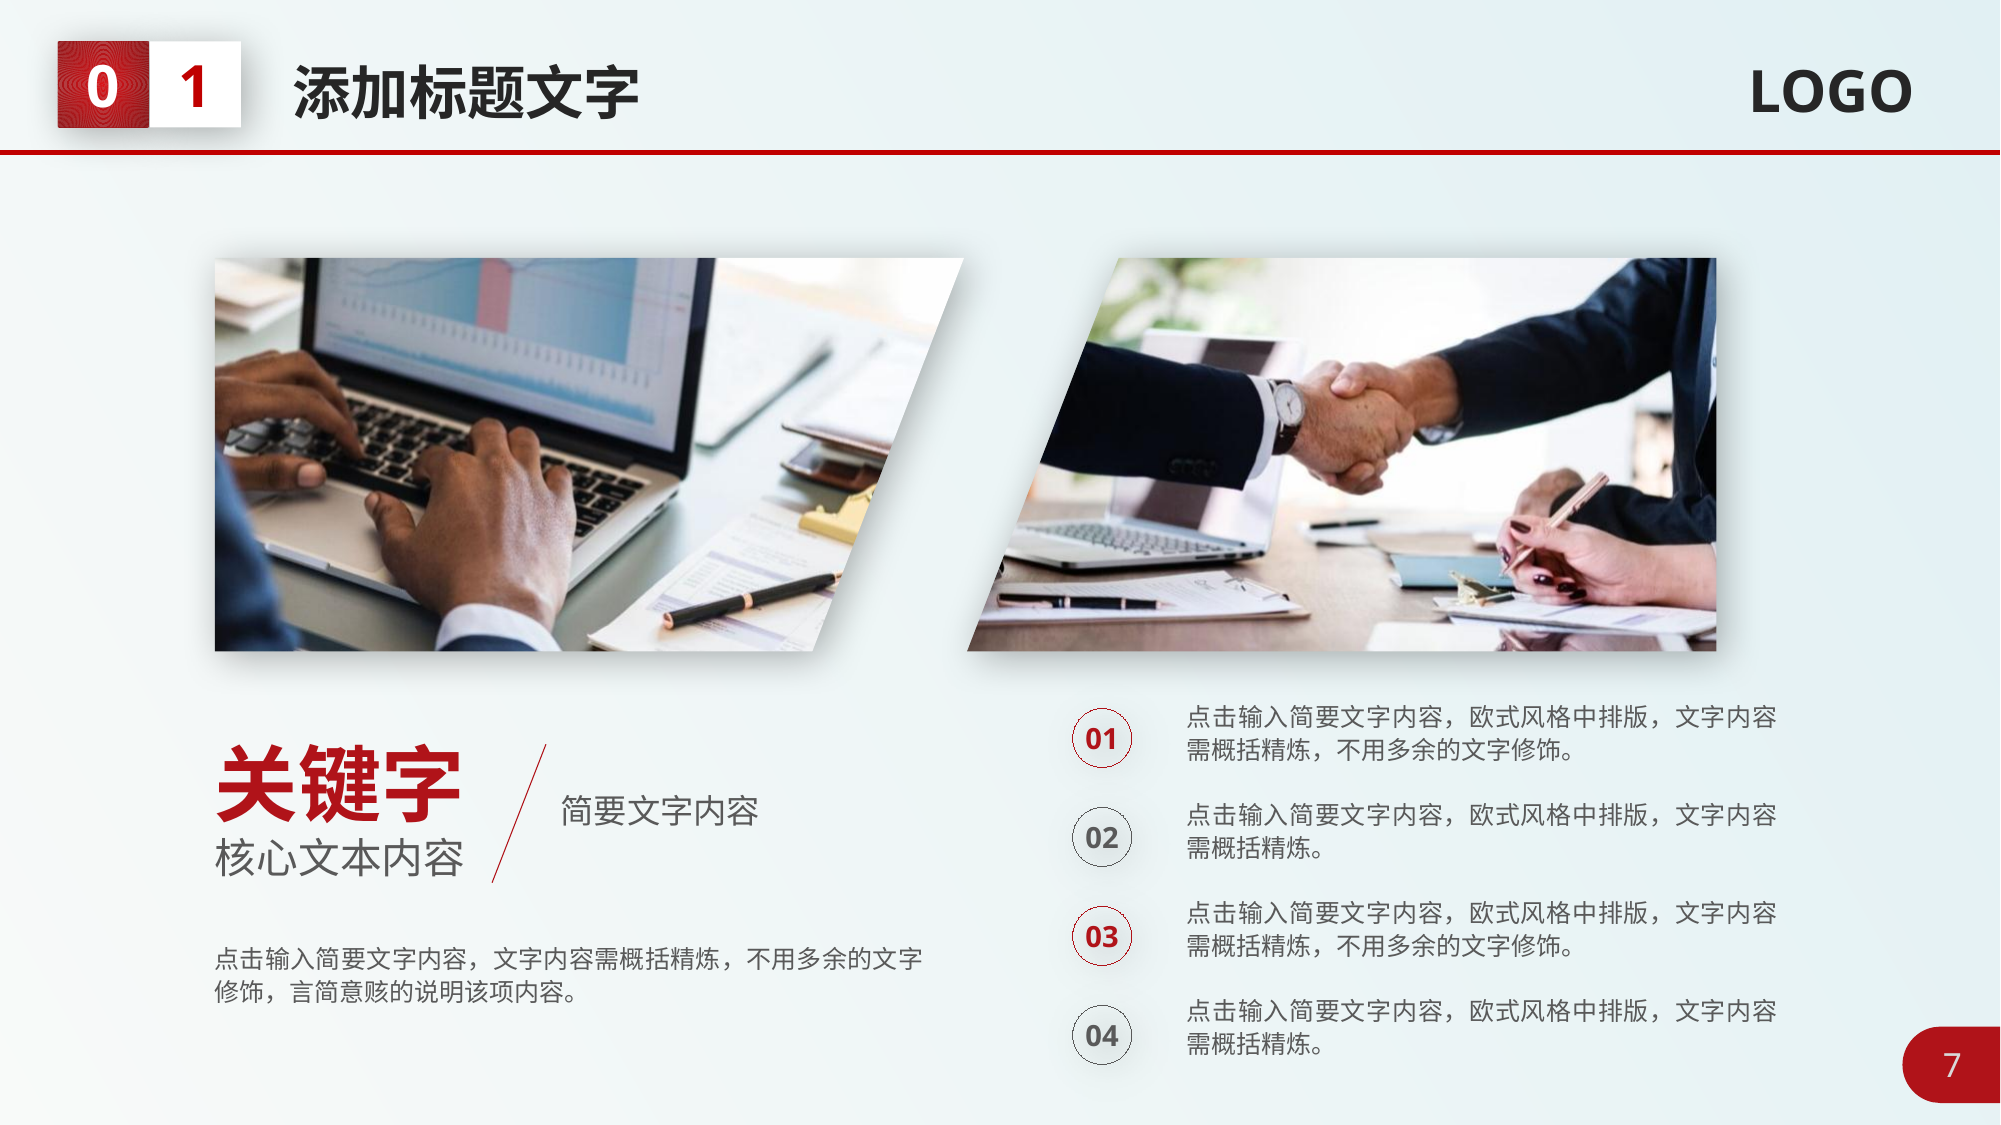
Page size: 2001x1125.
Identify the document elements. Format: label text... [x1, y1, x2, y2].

text_box [965, 256, 1718, 653]
text_box 02 [1072, 807, 1132, 867]
text_box 点击输入简要文字内容，欧式风格中排版，文字内容需概括精炼。 [1186, 796, 1779, 863]
text_box 点击输入简要文字内容，欧式风格中排版，文字内容需概括精炼。 [1186, 991, 1779, 1059]
text_box 点击输入简要文字内容，欧式风格中排版，文字内容需概括精炼，不用多余的文字修饰。 [1186, 893, 1779, 961]
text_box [492, 744, 546, 883]
text_box 关键字 核心文本内容 [214, 732, 498, 883]
text_box [213, 256, 966, 653]
text_box 点击输入简要文字内容，欧式风格中排版，文字内容需概括精炼，不用多余的文字修饰。 [1186, 698, 1779, 766]
text_box 简要文字内容 [560, 796, 895, 830]
text_box 01 [1072, 708, 1132, 768]
text_box 04 [1072, 1005, 1132, 1065]
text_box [0, 41, 2000, 153]
text_box 03 [1072, 906, 1132, 966]
text_box 点击输入简要文字内容，文字内容需概括精炼，不用多余的文字修饰，言简意赅的说明该项内容。 [214, 940, 925, 1007]
